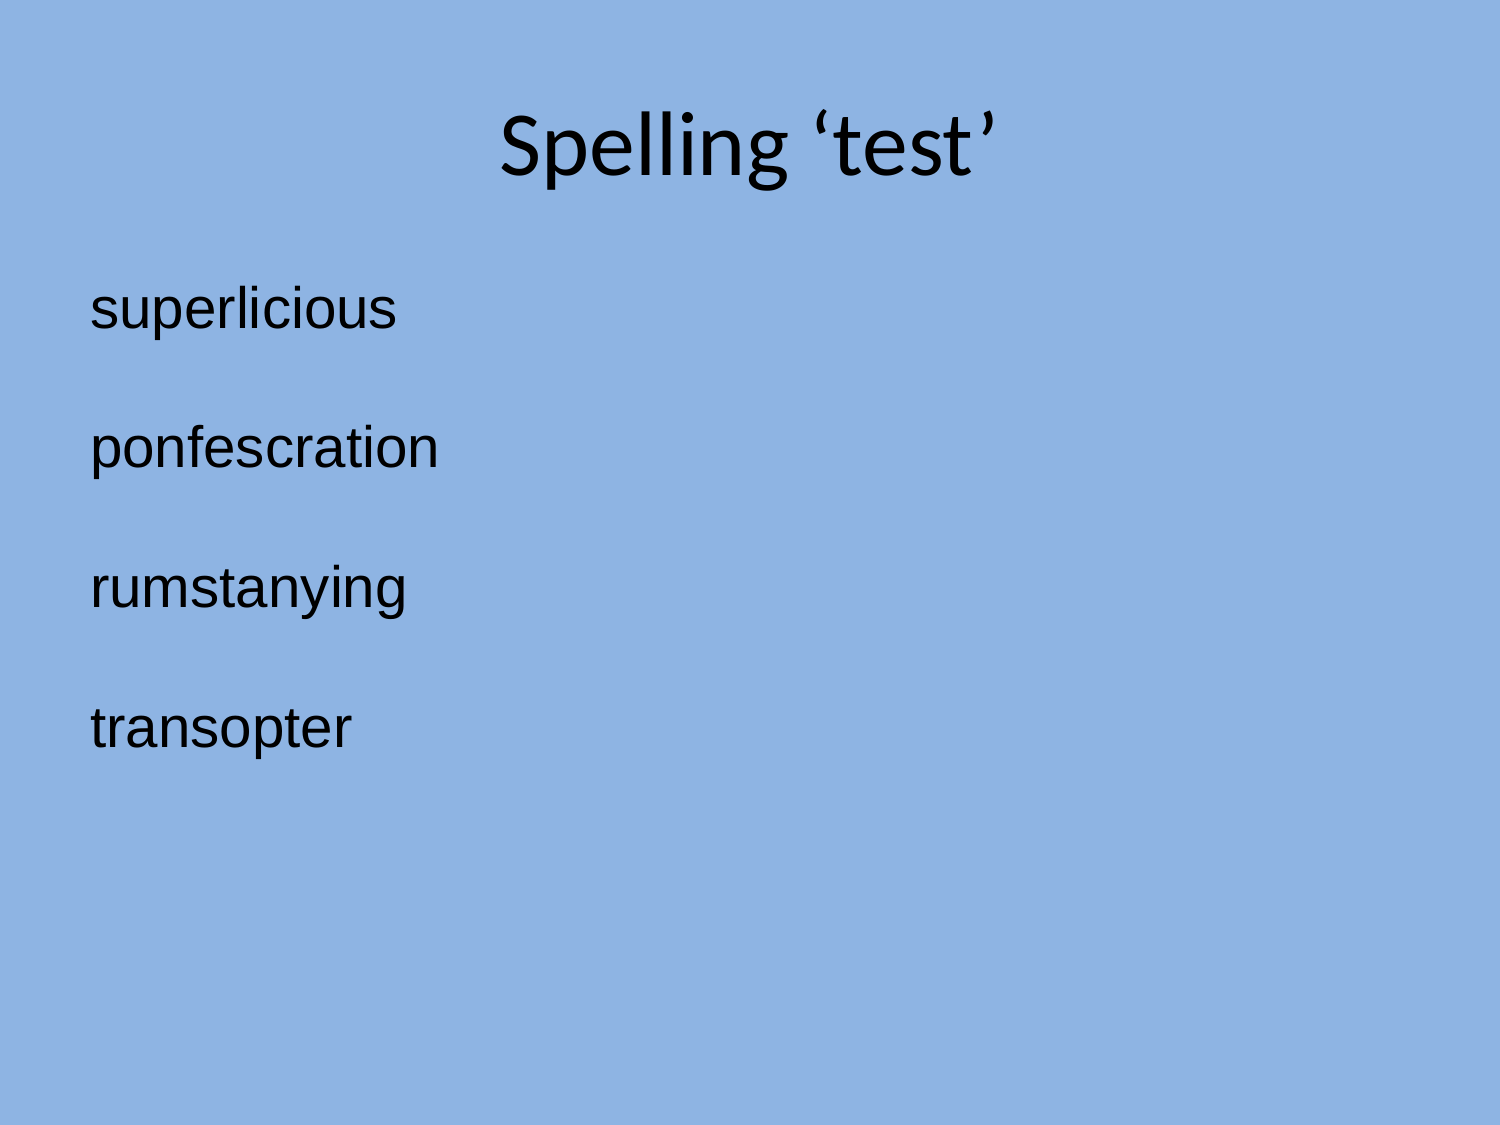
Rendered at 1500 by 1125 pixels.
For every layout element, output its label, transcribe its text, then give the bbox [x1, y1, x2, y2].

title Spelling ‘test’ [75, 45, 1425, 233]
list superlicious ponfescration rumstanying transopter [75, 262, 1425, 1005]
